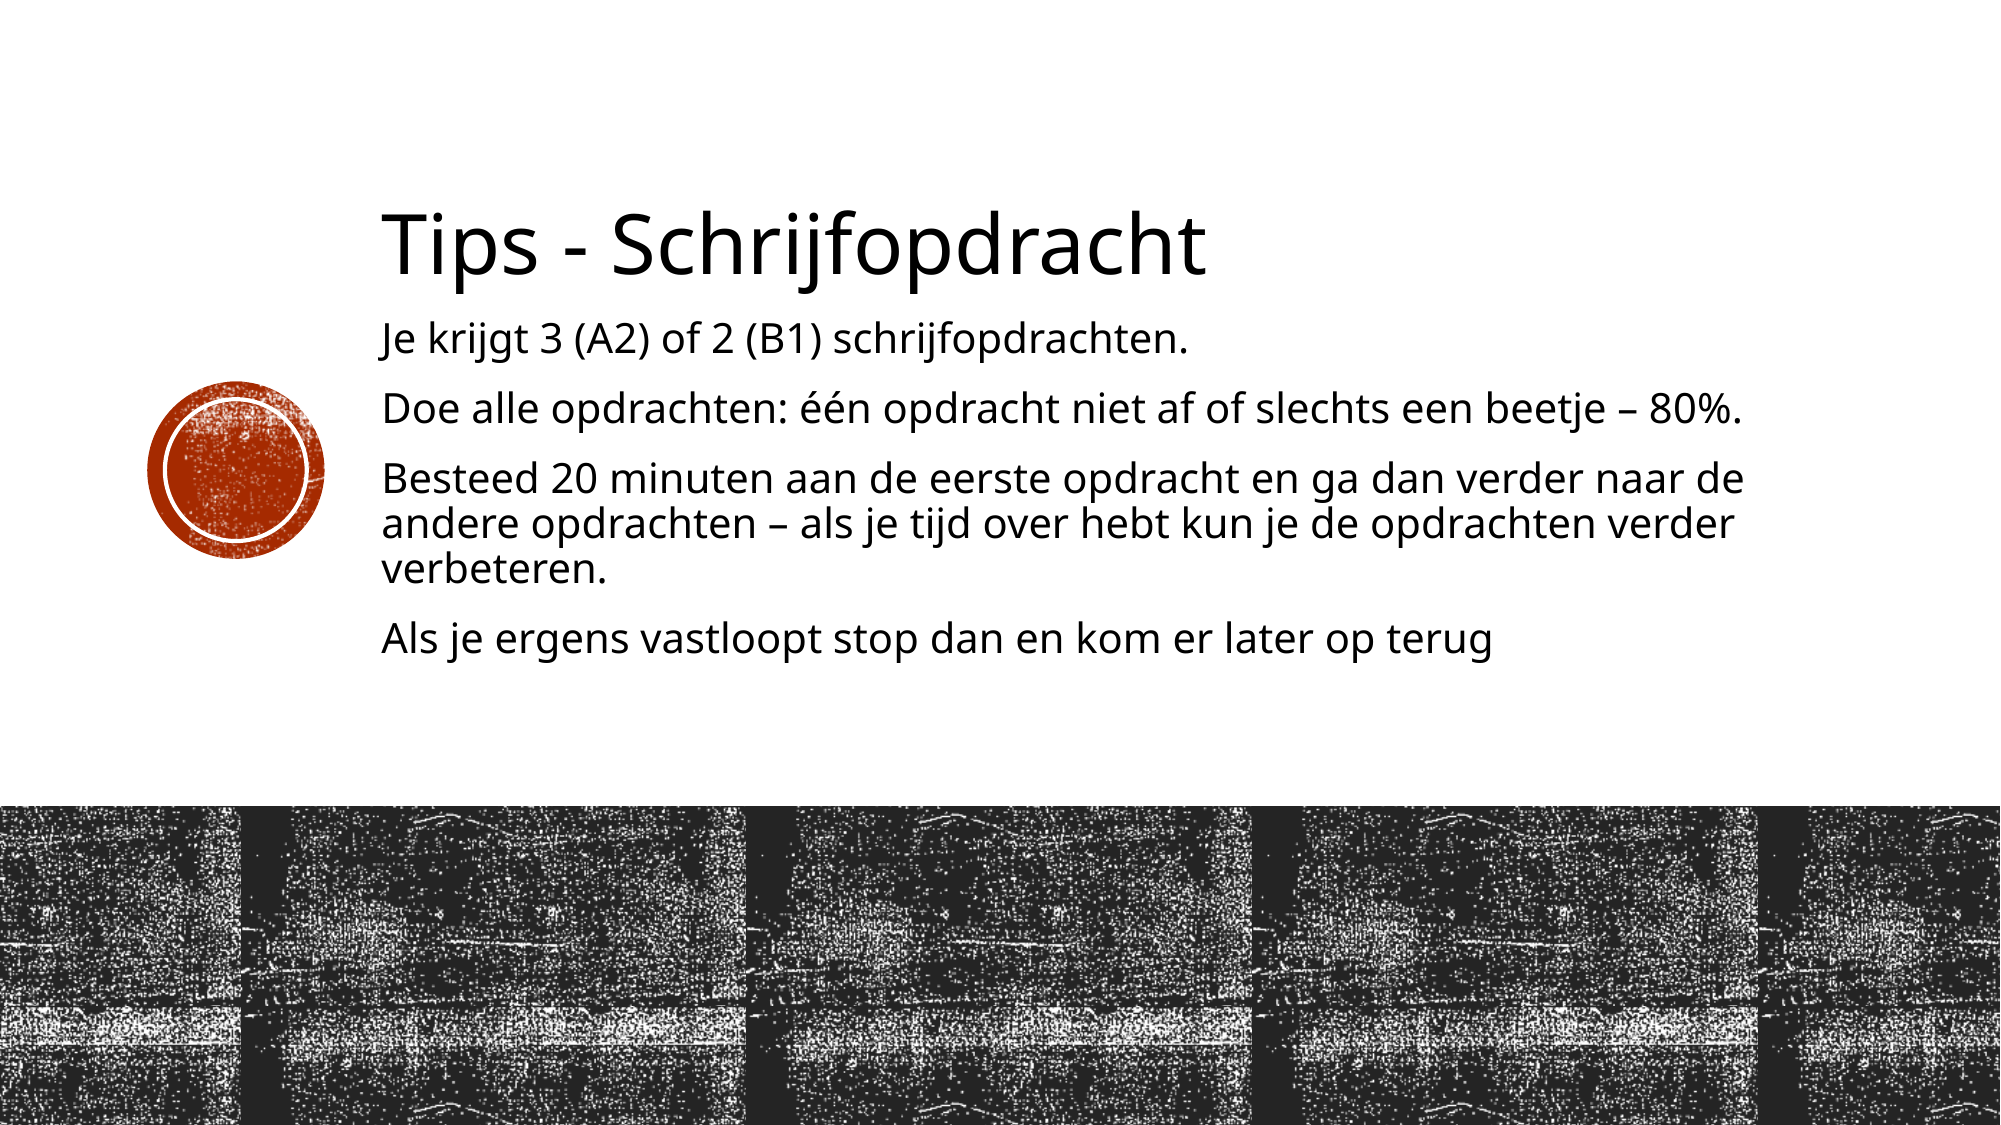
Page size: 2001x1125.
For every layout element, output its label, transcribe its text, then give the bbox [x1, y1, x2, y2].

list Tips - Schrijfopdracht Je krijgt 3 (A2) of 2 (B1) schrijfopdrachten. Doe alle opdrachten: één opdracht niet af of slechts een beetje – 80%. Besteed 20 minuten aan de eerste opdracht en ga dan verder naar de andere opdrachten – als je tijd over hebt kun je de opdrachten verder verbeteren. Als je ergens vastloopt stop dan en kom er later op terug [366, 194, 1852, 762]
